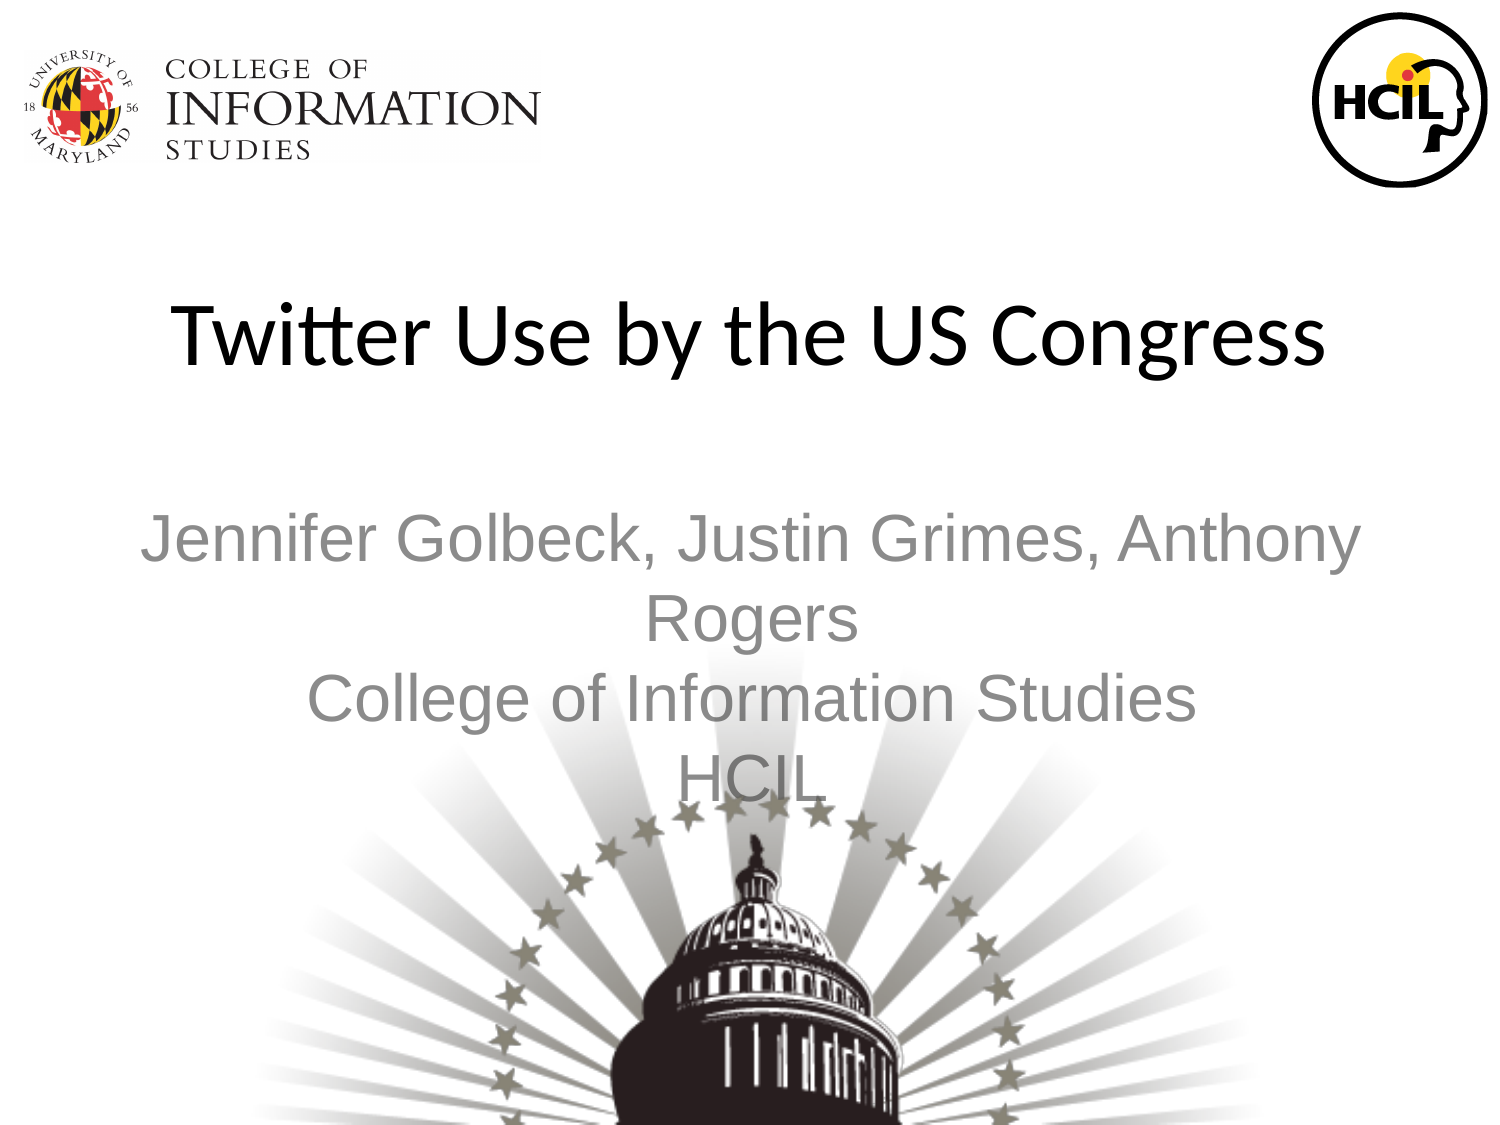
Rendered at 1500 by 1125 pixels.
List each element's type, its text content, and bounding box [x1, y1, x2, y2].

picture [23, 50, 541, 163]
picture [1311, 12, 1488, 188]
title Twitter Use by the US Congress [112, 266, 1388, 487]
subtitle Jennifer Golbeck, Justin Grimes, Anthony Rogers College of Information Studies HCIL [75, 487, 1430, 629]
picture [198, 603, 1302, 1125]
